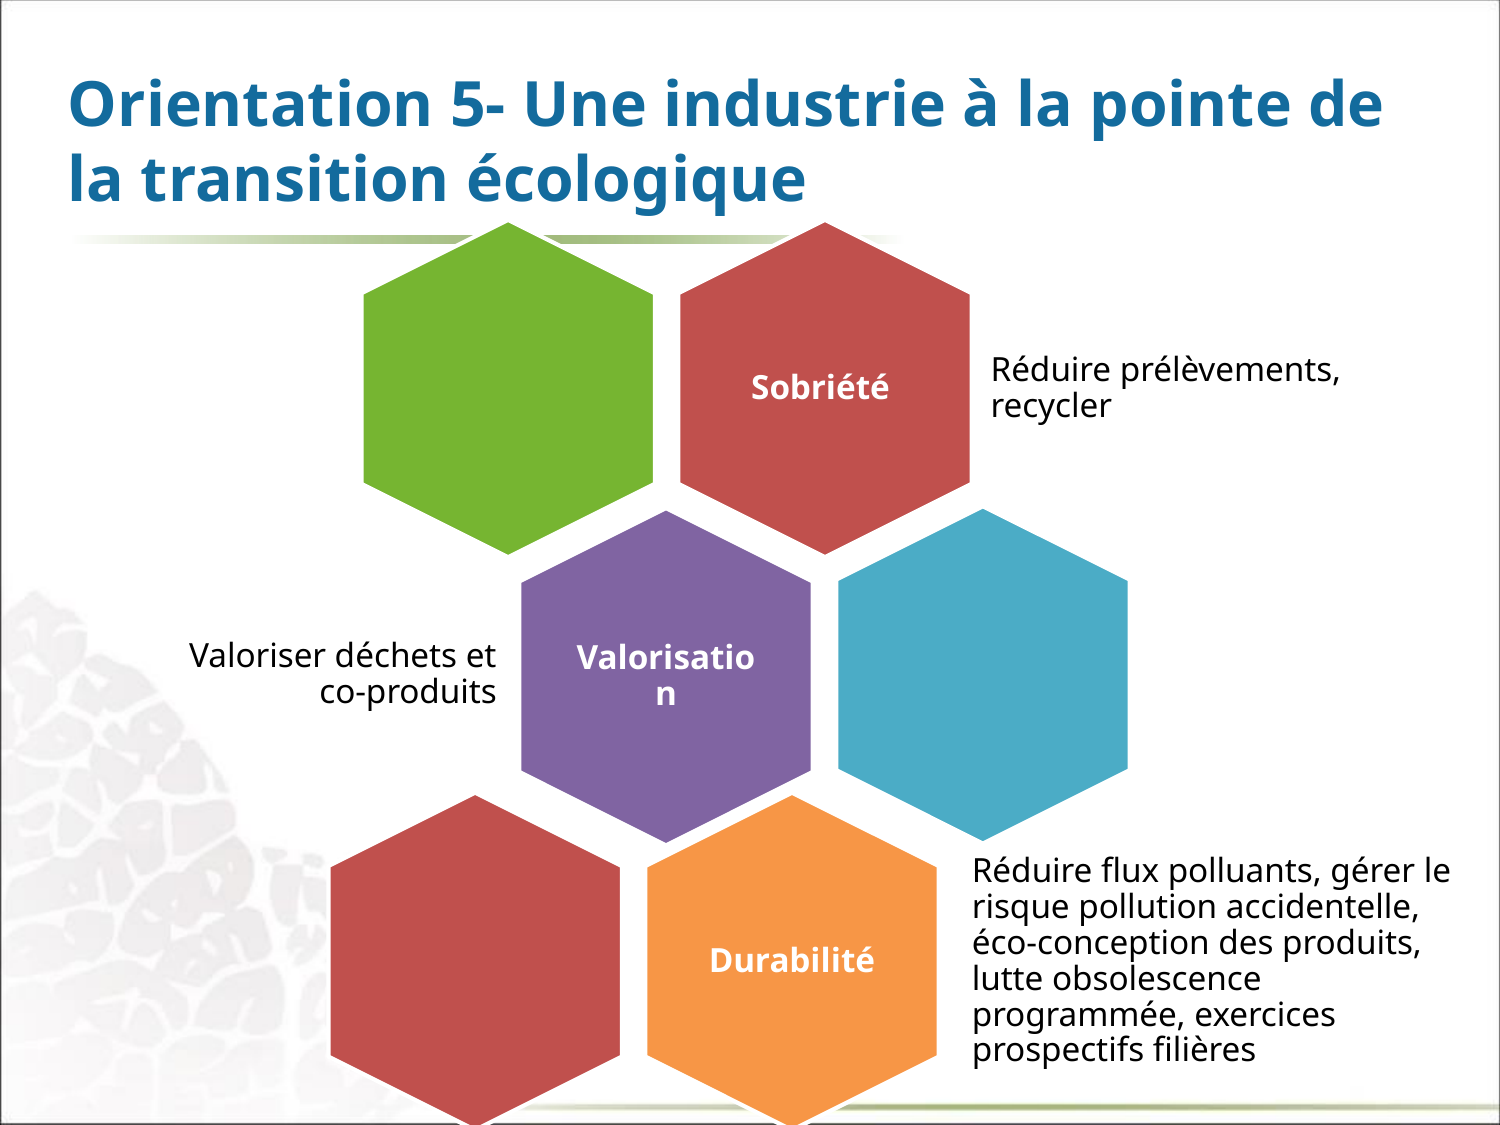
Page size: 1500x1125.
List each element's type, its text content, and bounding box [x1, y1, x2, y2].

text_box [17, 219, 1483, 1125]
picture [0, 0, 1500, 1125]
text_box Orientation 5- Une industrie à la pointe de la transition écologique [53, 56, 1436, 218]
